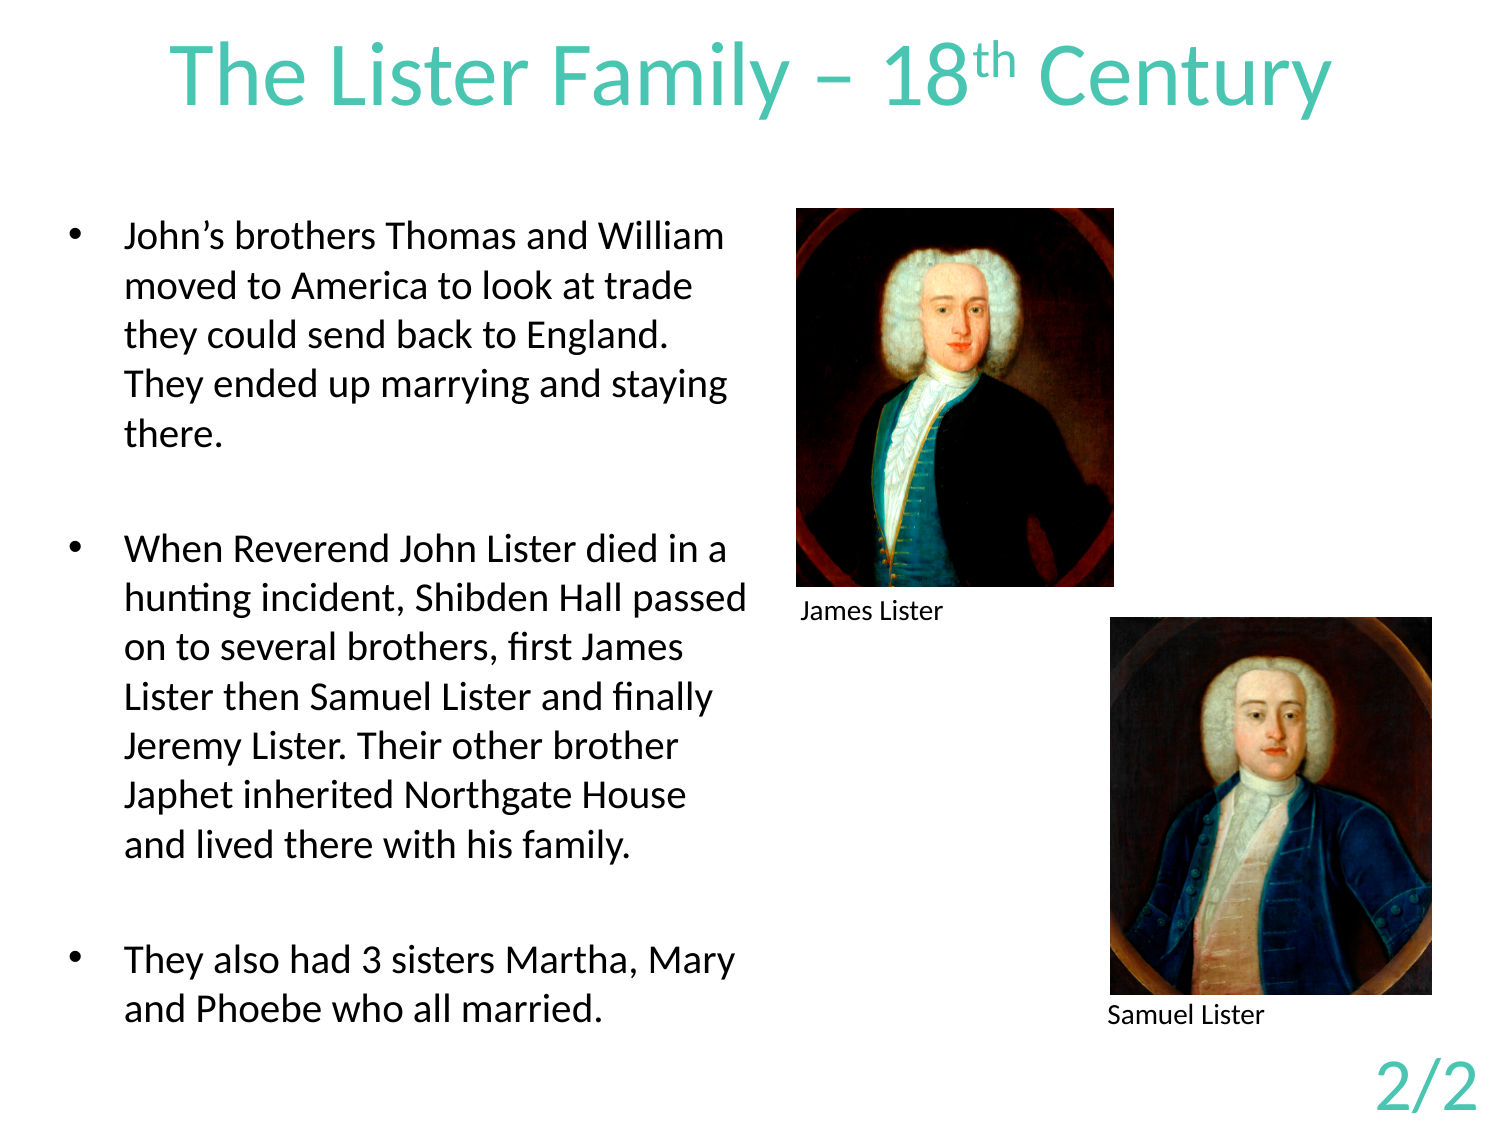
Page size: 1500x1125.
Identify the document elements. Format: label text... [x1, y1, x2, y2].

picture [1109, 616, 1432, 995]
picture [795, 208, 1114, 587]
title The Lister Family – 18th Century [76, 0, 1427, 163]
text_box Samuel Lister [1092, 987, 1348, 1038]
text_box James Lister [785, 583, 1093, 634]
text_box 2/2 [1348, 986, 1500, 1125]
picture [939, 583, 951, 587]
list John’s brothers Thomas and William moved to America to look at trade they could send back to England. They ended up marrying and staying there. When Reverend John Lister died in a hunting incident, Shibden Hall passed on to several brothers, first James Lister then Samuel Lister and finally Jeremy Lister. Their other brother Japhet inherited Northgate House and lived there with his family. They also had 3 sisters Martha, Mary and Phoebe who all married. [53, 201, 769, 1094]
